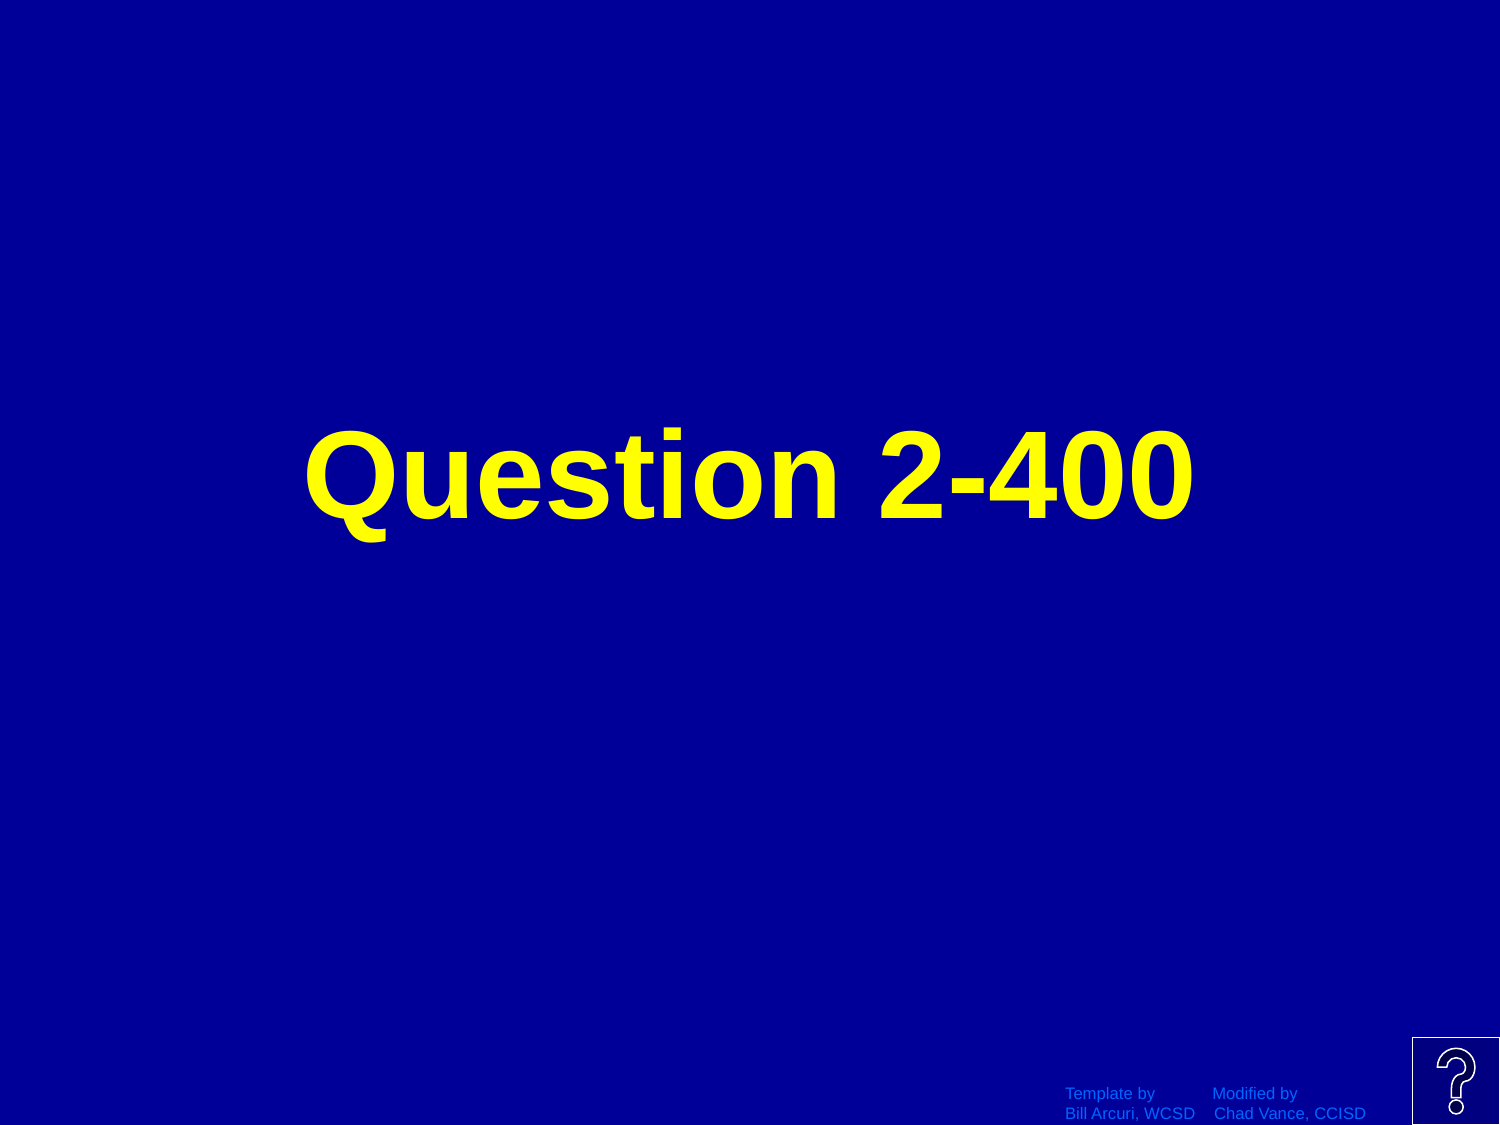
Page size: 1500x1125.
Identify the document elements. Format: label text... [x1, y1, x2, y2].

text_box [1412, 1037, 1500, 1125]
title Question 2-400 [112, 374, 1388, 563]
slide_number Template by Modified by Bill Arcuri, WCSD Chad Vance, CCISD [1049, 1074, 1412, 1125]
